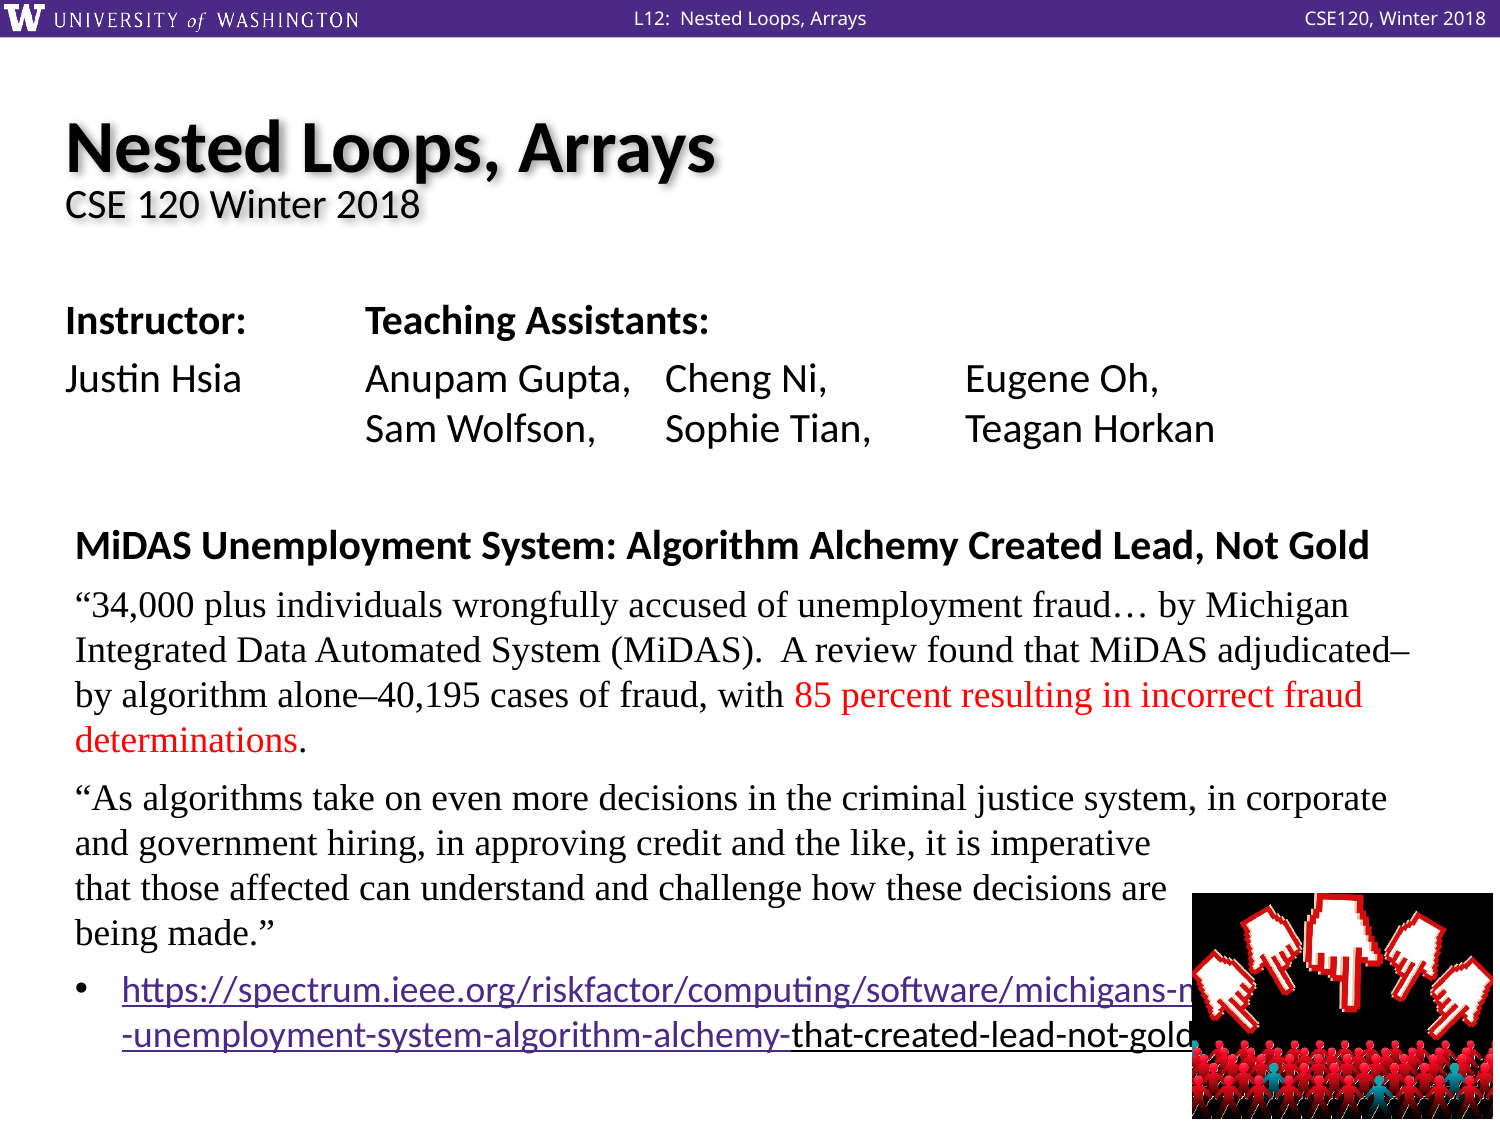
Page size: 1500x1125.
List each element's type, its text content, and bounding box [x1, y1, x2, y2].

text_box MiDAS Unemployment System: Algorithm Alchemy Created Lead, Not Gold “34,000 plus individuals wrongfully accused of unemployment fraud… by Michigan Integrated Data Automated System (MiDAS). A review found that MiDAS adjudicated–by algorithm alone–40,195 cases of fraud, with 85 percent resulting in incorrect fraud determinations. “As algorithms take on even more decisions in the criminal justice system, in corporate and government hiring, in approving credit and the like, it is imperative that those affected can understand and challenge how these decisions are being made.” https://spectrum.ieee.org/riskfactor/computing/software/ michigans-midas-unemployment-system-algorithm-alchemy- that-created-lead-not-gold [59, 510, 1440, 1063]
title Nested Loops, Arrays CSE 120 Winter 2018 [49, 49, 1326, 284]
picture [1192, 893, 1493, 1119]
subtitle Instructor: Teaching Assistants: Justin Hsia Anupam Gupta, Cheng Ni, Eugene Oh, Sam Wolfson, Sophie Tian, Teagan Horkan [49, 284, 1423, 466]
picture [4, 4, 358, 32]
